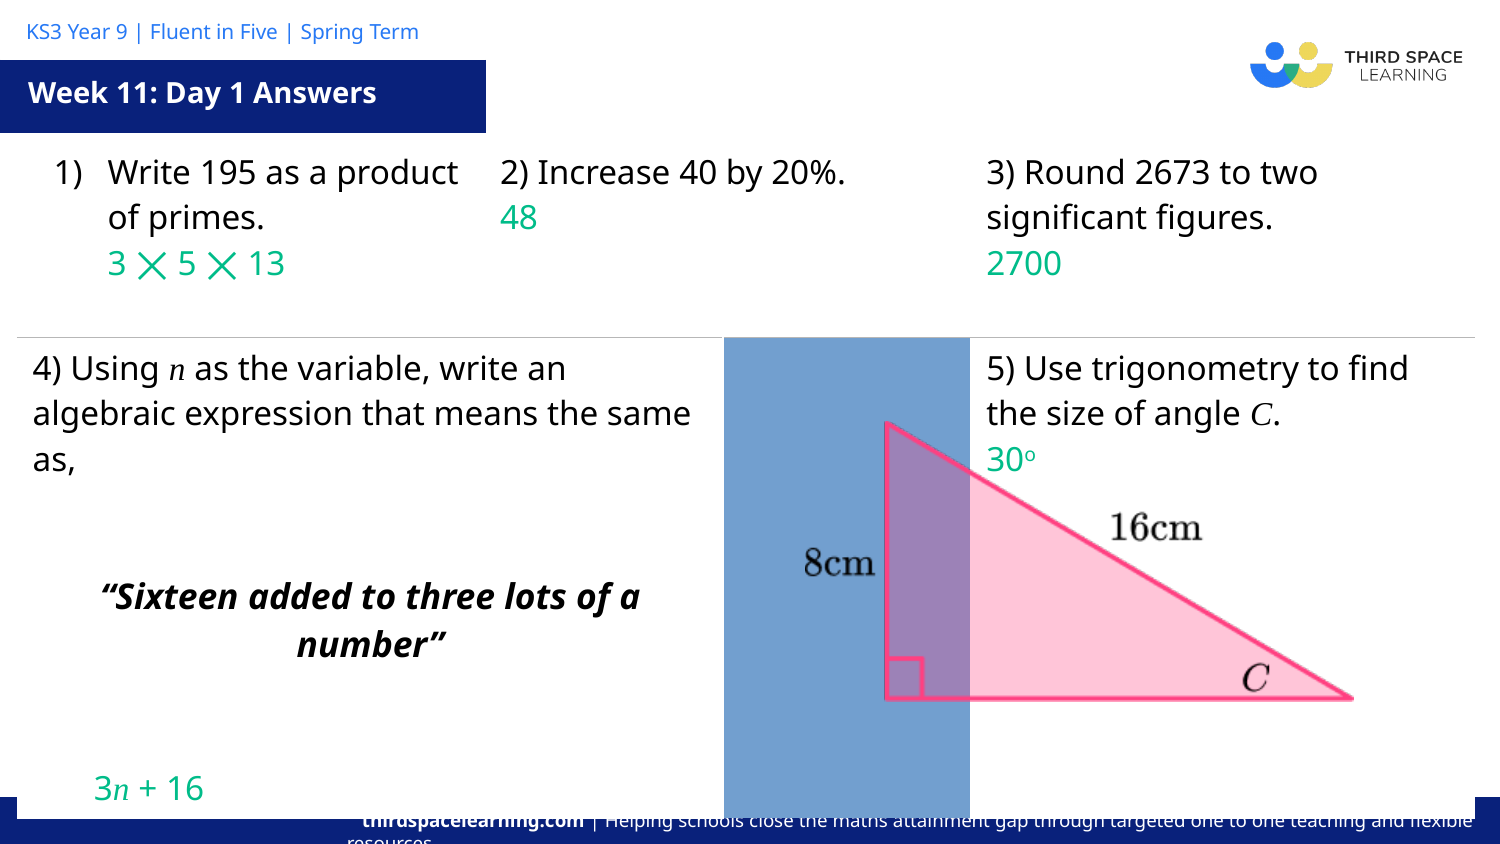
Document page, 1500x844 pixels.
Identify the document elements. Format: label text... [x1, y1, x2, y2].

table_cell 5) Use trigonometry to find the size of angle C. 30o [972, 338, 1474, 817]
table_header 2) Increase 40 by 20%. 48 [486, 142, 970, 337]
table_cell 4) Using n as the variable, write an algebraic expression that means the same as, “Sixteen added to three lots of a number” 3n + 16 [19, 338, 722, 817]
picture [1250, 33, 1465, 99]
picture [804, 421, 1354, 702]
text_box Week 11: Day 1 Answers [13, 59, 415, 125]
table_header 3) Round 2673 to two significant figures. 2700 [972, 142, 1474, 337]
table_header Write 195 as a product of primes. 3 ⨉ 5 ⨉ 13 [19, 142, 484, 337]
